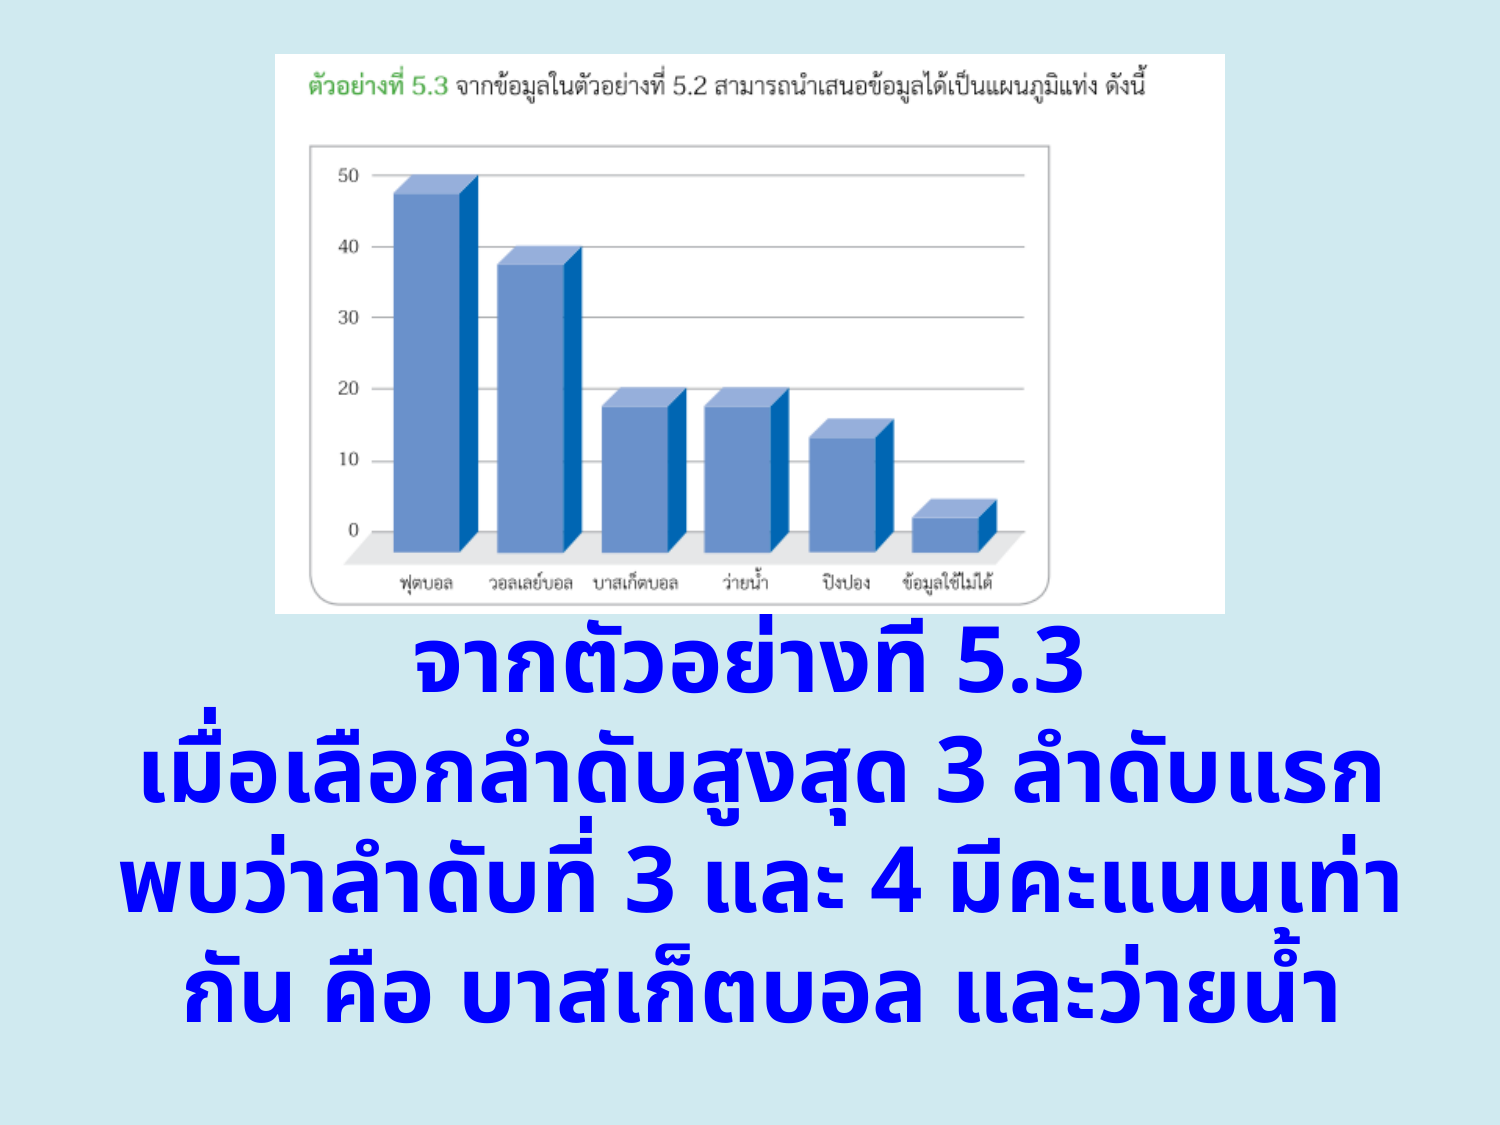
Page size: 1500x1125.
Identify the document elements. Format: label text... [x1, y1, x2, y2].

title จากตัวอย่างที่ 5.3 เมื่อเลือกลำดับสูงสุด 3 ลำดับแรก พบว่าลำดับที่ 3 และ 4 มีคะแนนเท่ากัน คือ บาสเก็ตบอล และว่ายน้ำ [58, 656, 1465, 1094]
picture [275, 54, 1225, 615]
text_box [112, 1, 1388, 243]
